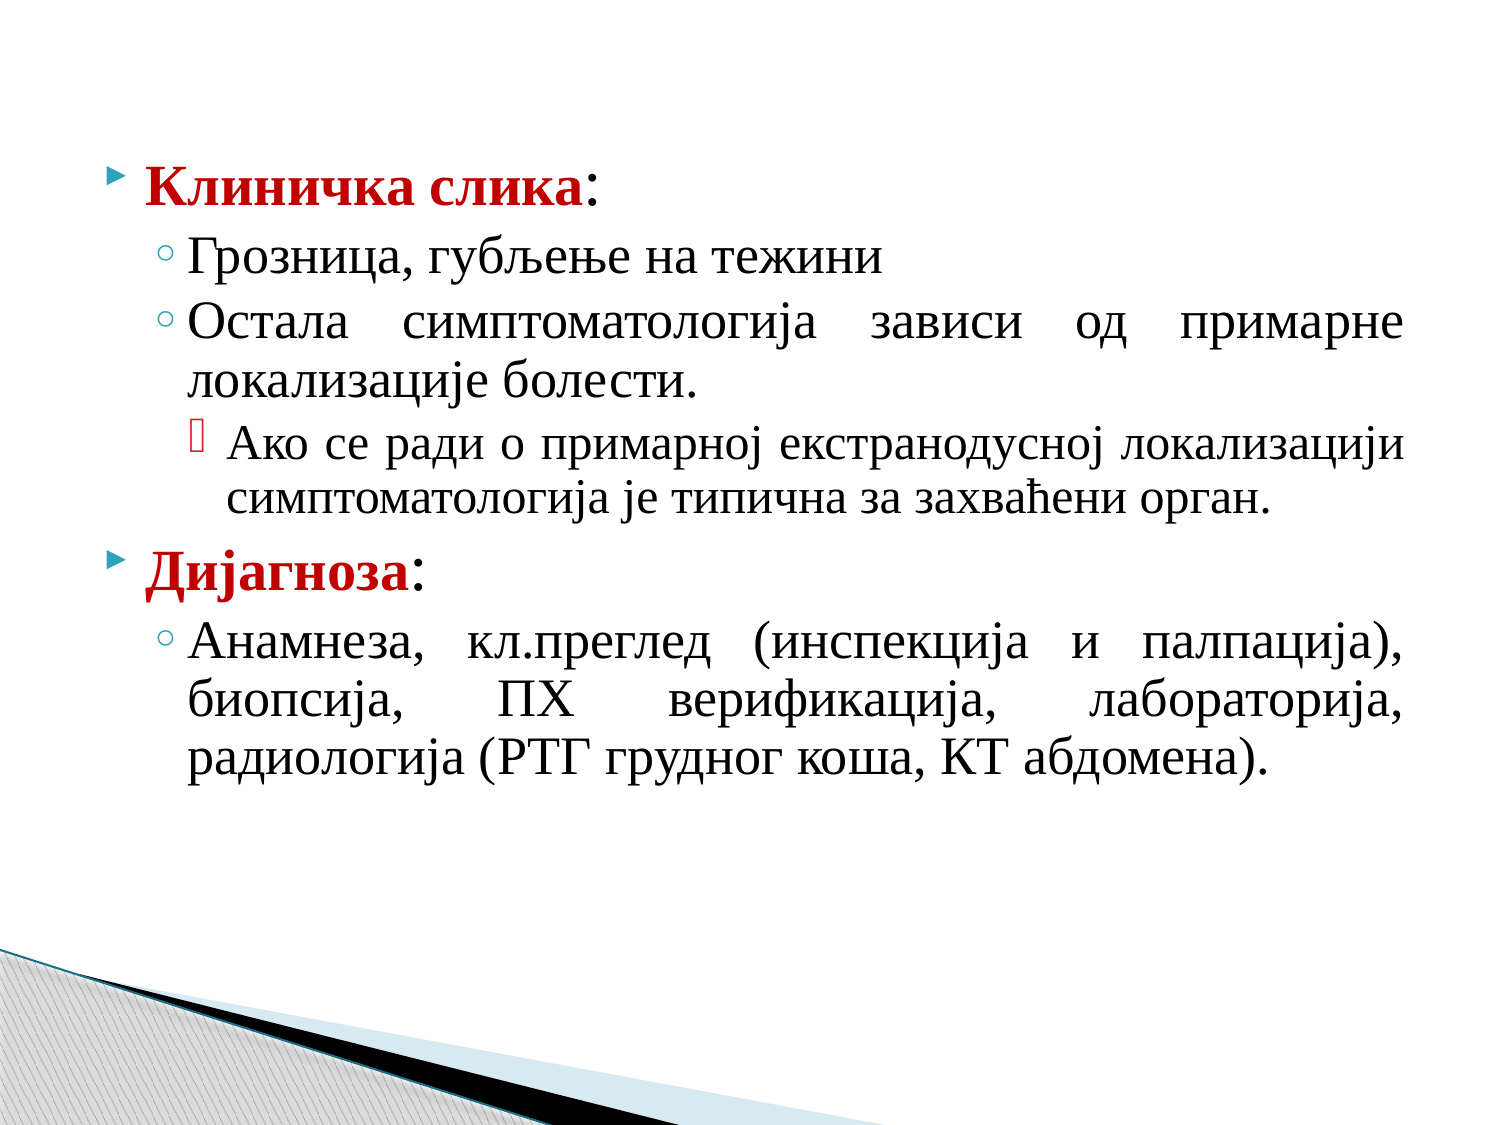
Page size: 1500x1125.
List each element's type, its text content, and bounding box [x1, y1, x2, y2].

list Клиничка слика: Грозница, губљење на тежини Остала симптоматологија зависи од примарне локализације болести. Ако се ради о примарној екстранодусној локализацији симптоматологија је типична за захваћени орган. Дијагноза: Анамнеза, кл.преглед (инспекција и палпација), биопсија, ПХ верификација, лабораторија, радиологија (РТГ грудног коша, КТ абдомена). [70, 140, 1421, 868]
